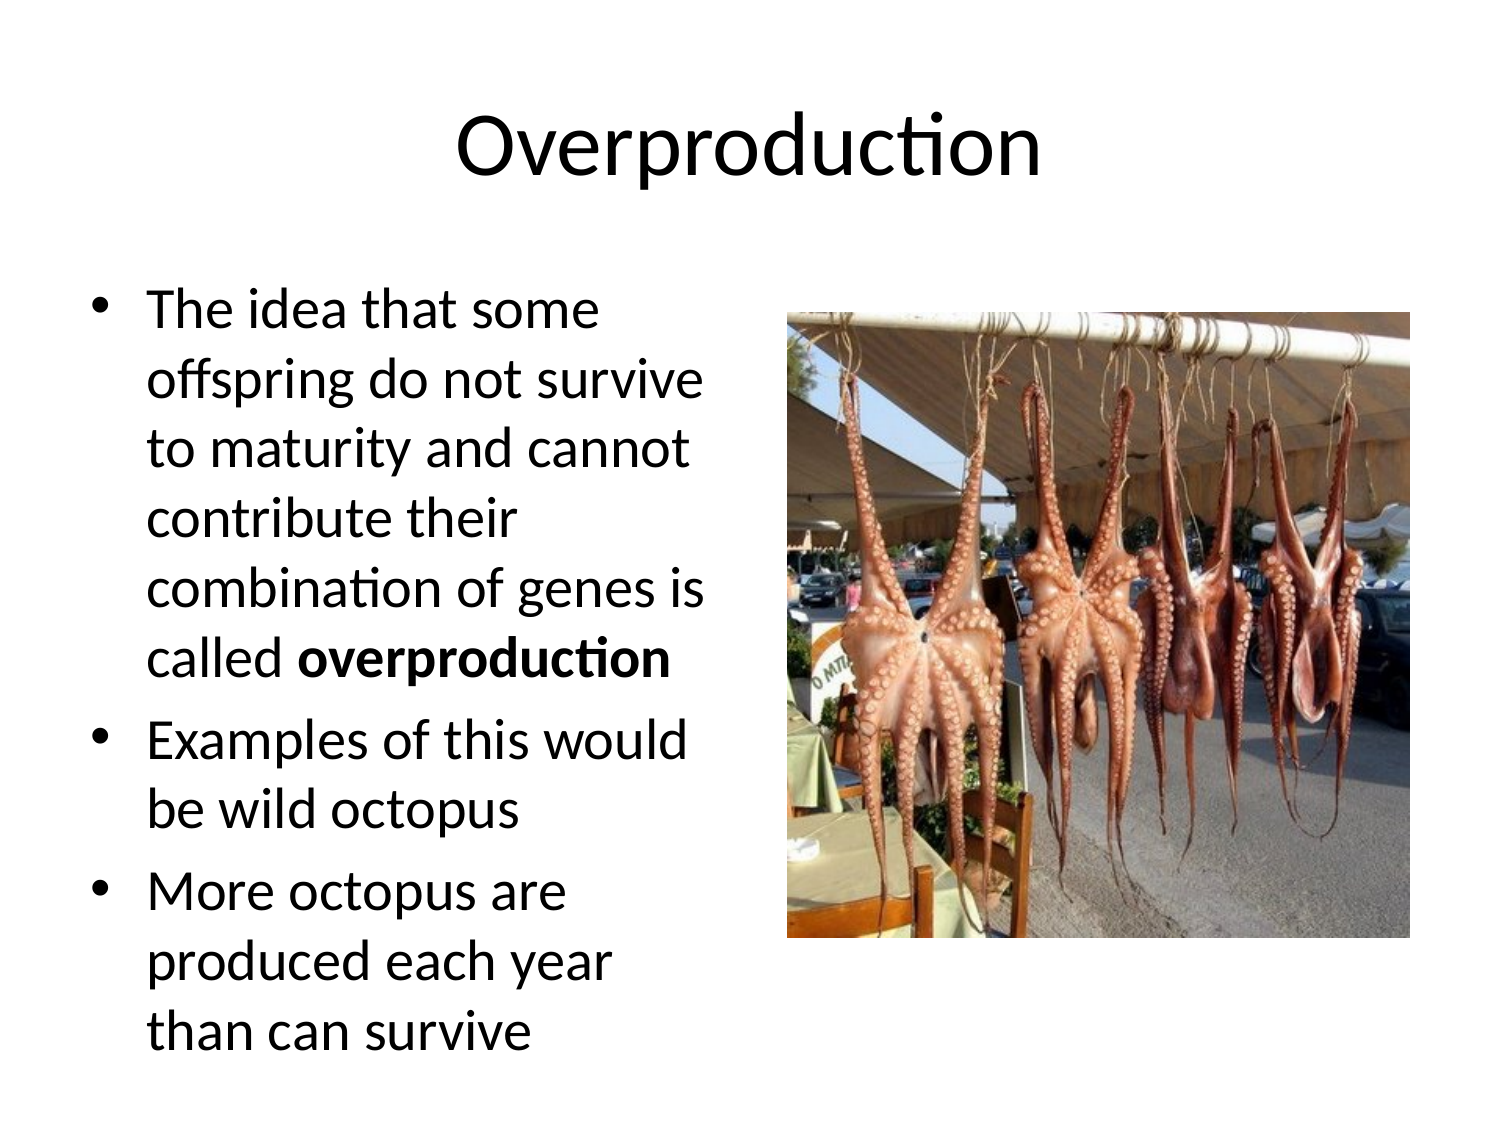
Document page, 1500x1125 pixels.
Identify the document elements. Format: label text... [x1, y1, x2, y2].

title Overproduction [75, 45, 1425, 233]
picture [787, 312, 1410, 938]
list The idea that some offspring do not survive to maturity and cannot contribute their combination of genes is called overproduction Examples of this would be wild octopus More octopus are produced each year than can survive [75, 262, 738, 1088]
